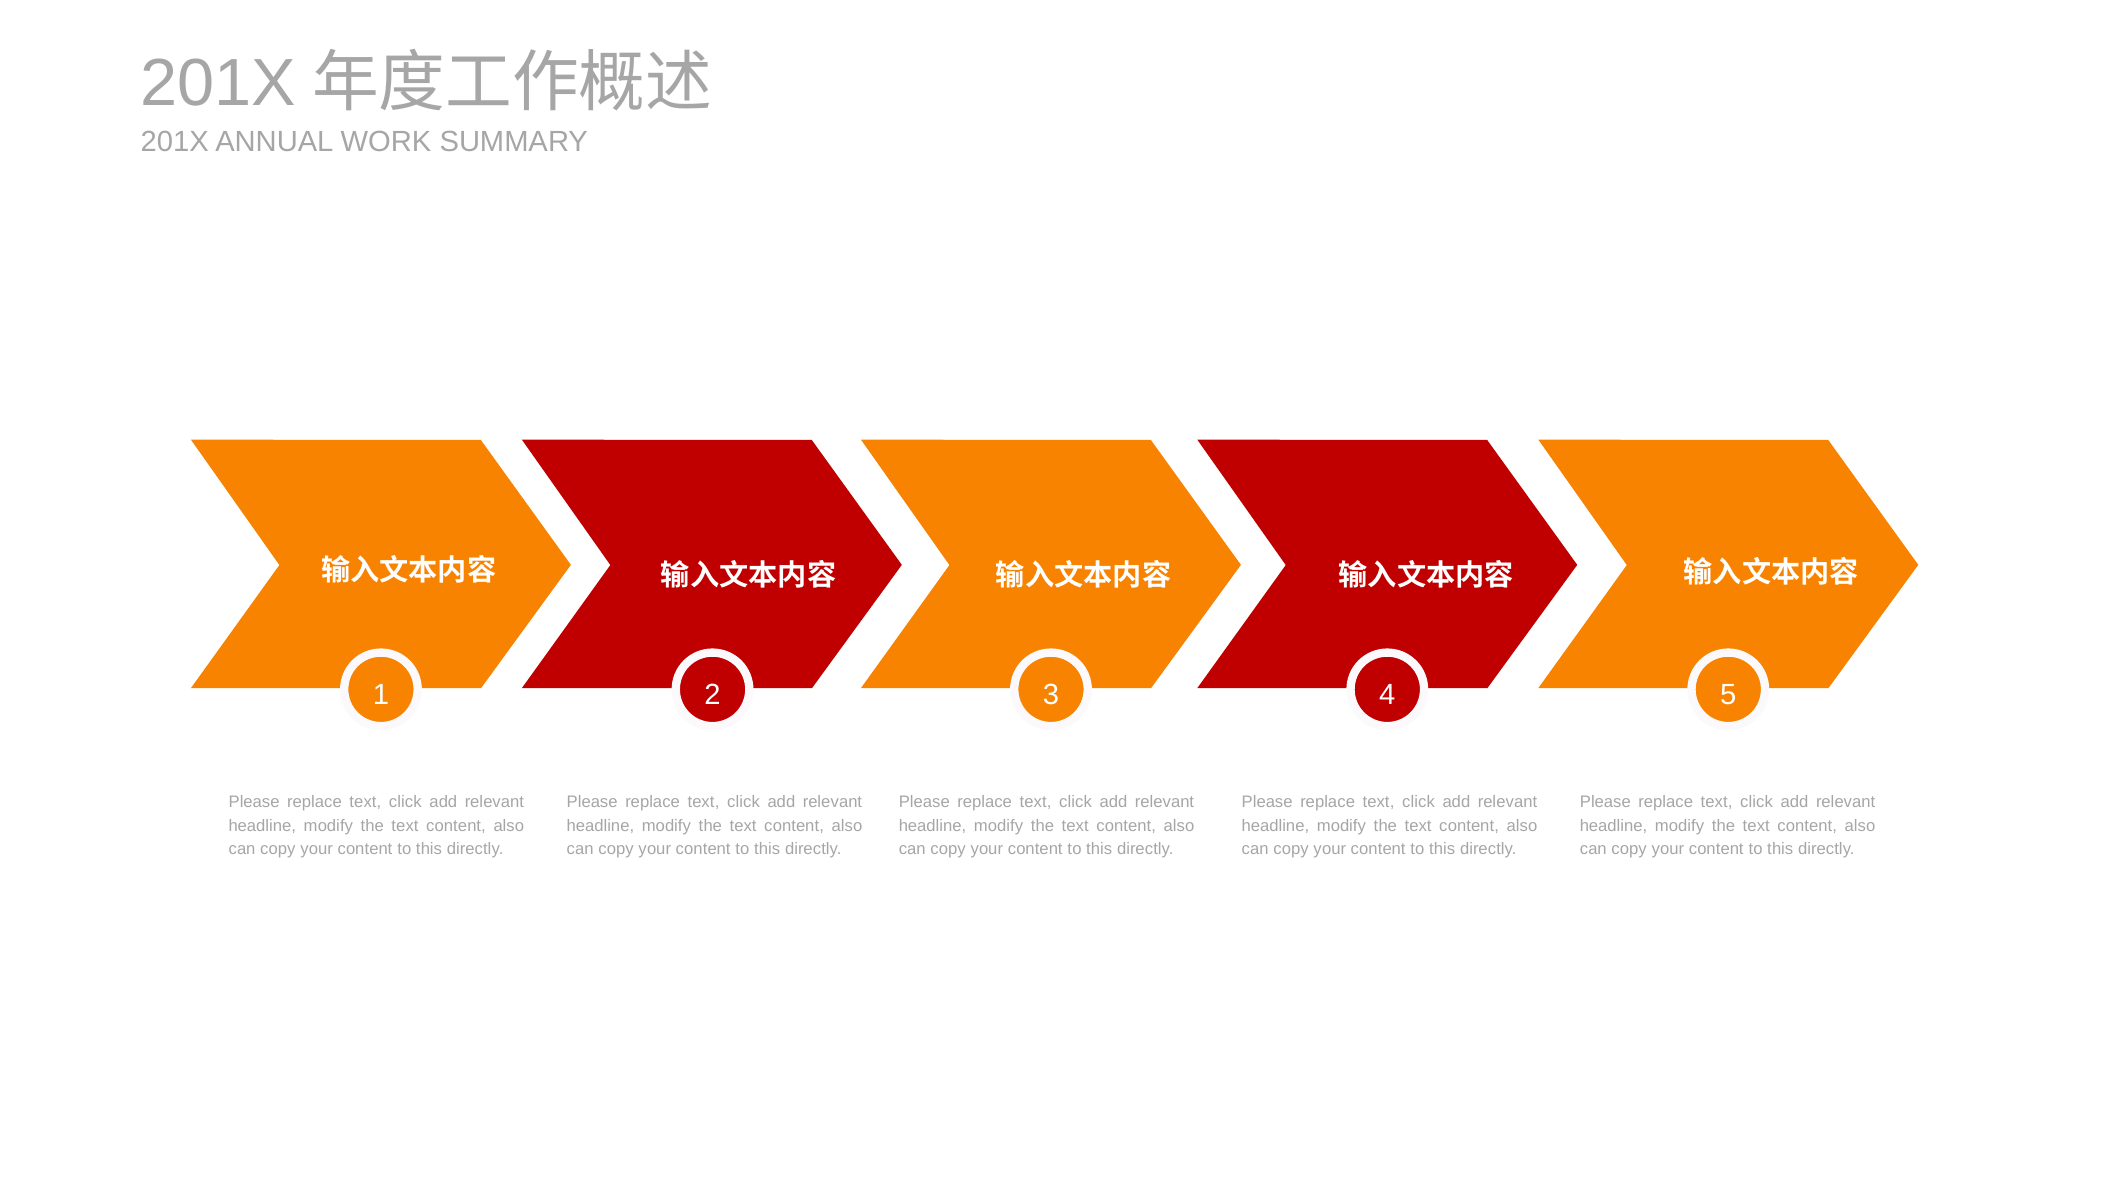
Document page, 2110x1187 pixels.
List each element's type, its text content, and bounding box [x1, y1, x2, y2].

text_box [521, 439, 860, 689]
text_box Please replace text, click add relevant headline, modify the text content, also can copy your content to this directly. [1579, 786, 1876, 859]
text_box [344, 652, 418, 727]
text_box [1538, 439, 1919, 689]
text_box 201X ANNUAL WORK SUMMARY [140, 122, 602, 158]
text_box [190, 439, 521, 689]
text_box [1014, 652, 1088, 727]
text_box Please replace text, click add relevant headline, modify the text content, also can copy your content to this directly. [228, 786, 525, 859]
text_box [860, 439, 1197, 689]
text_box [1691, 652, 1766, 727]
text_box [1197, 439, 1538, 689]
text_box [1350, 652, 1425, 727]
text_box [675, 652, 750, 727]
text_box Please replace text, click add relevant headline, modify the text content, also can copy your content to this directly. [566, 786, 863, 859]
text_box Please replace text, click add relevant headline, modify the text content, also can copy your content to this directly. [898, 786, 1195, 859]
text_box Please replace text, click add relevant headline, modify the text content, also can copy your content to this directly. [1241, 786, 1538, 859]
text_box 201X年度工作概述 [140, 38, 789, 119]
